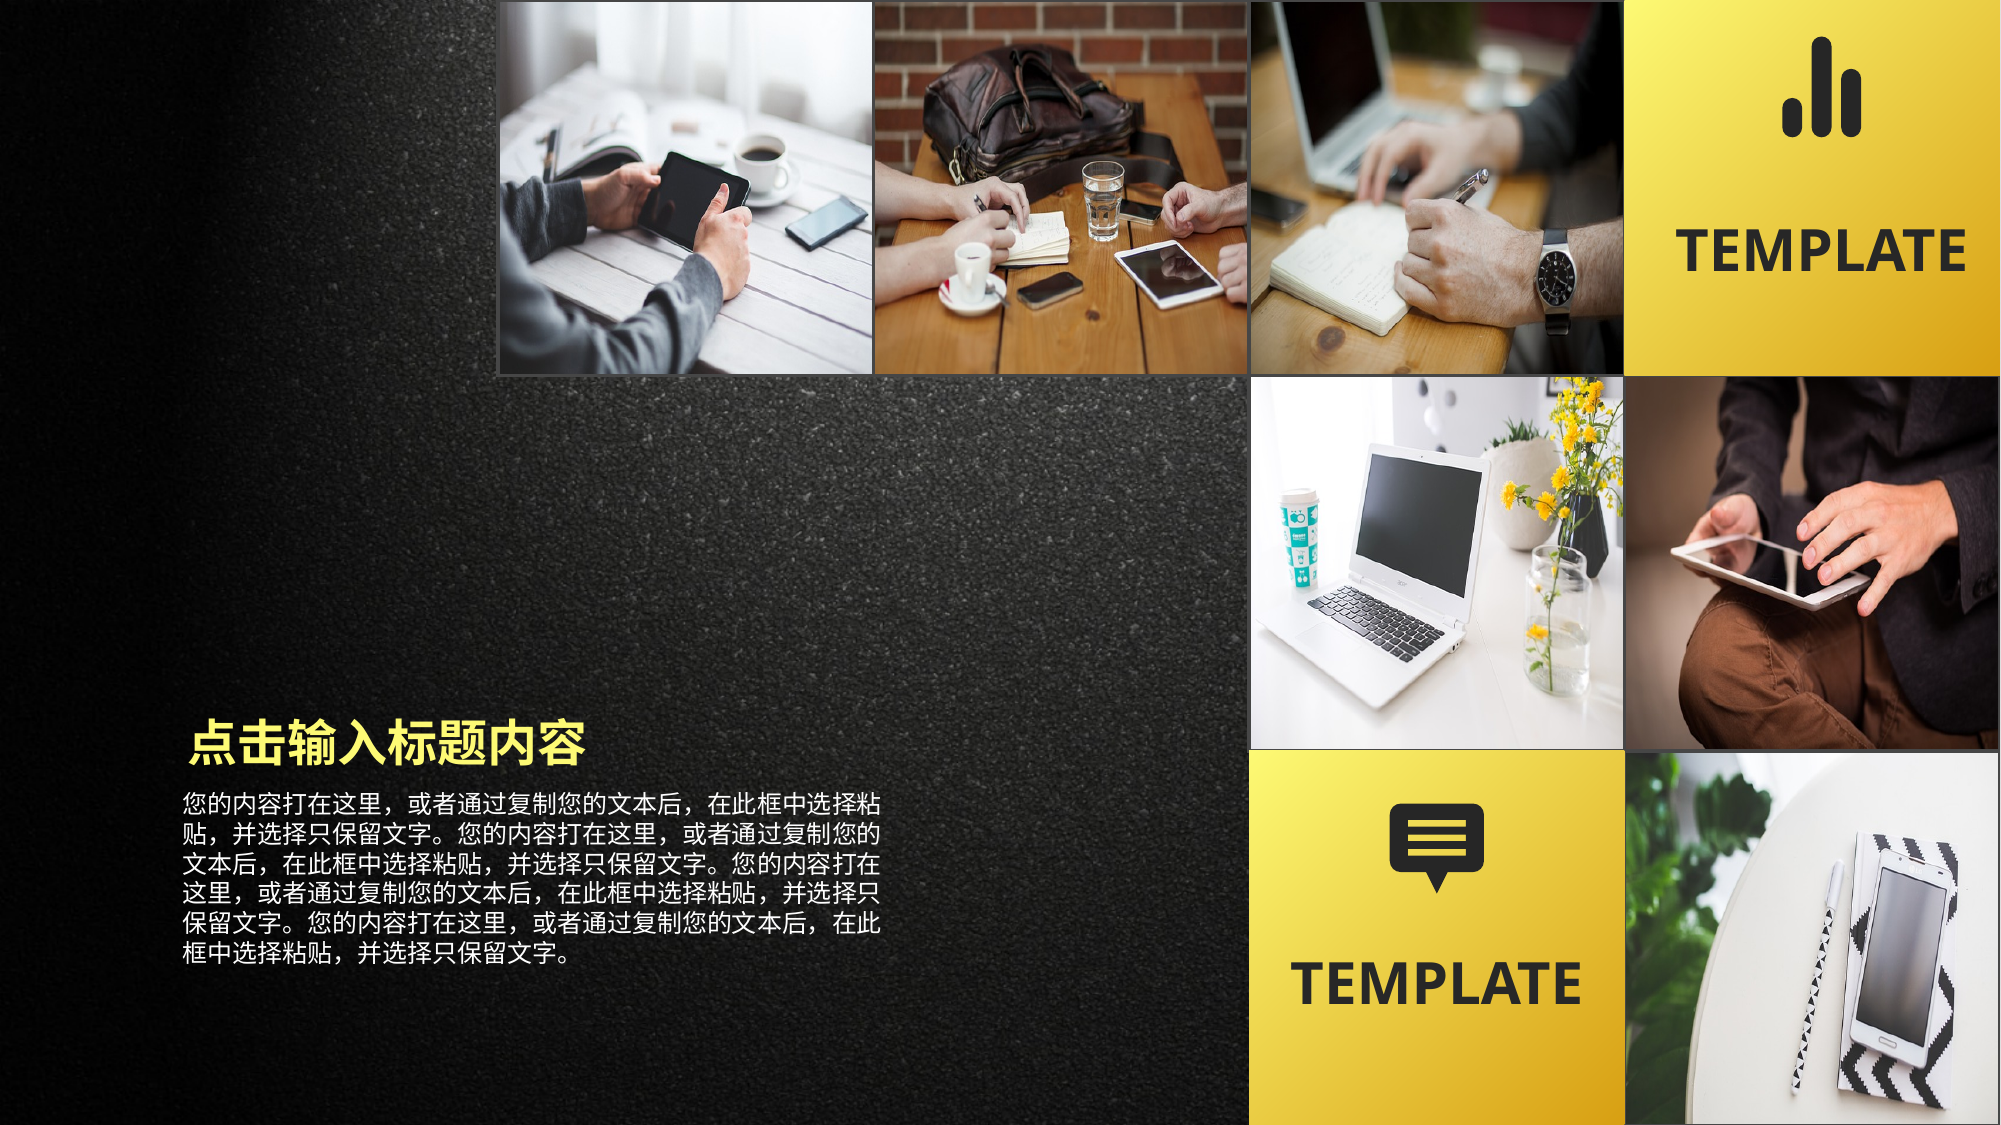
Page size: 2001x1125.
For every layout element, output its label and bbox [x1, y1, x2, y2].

picture [0, 0, 2001, 1125]
text_box [1624, 0, 2000, 376]
text_box [1248, 750, 1625, 1125]
